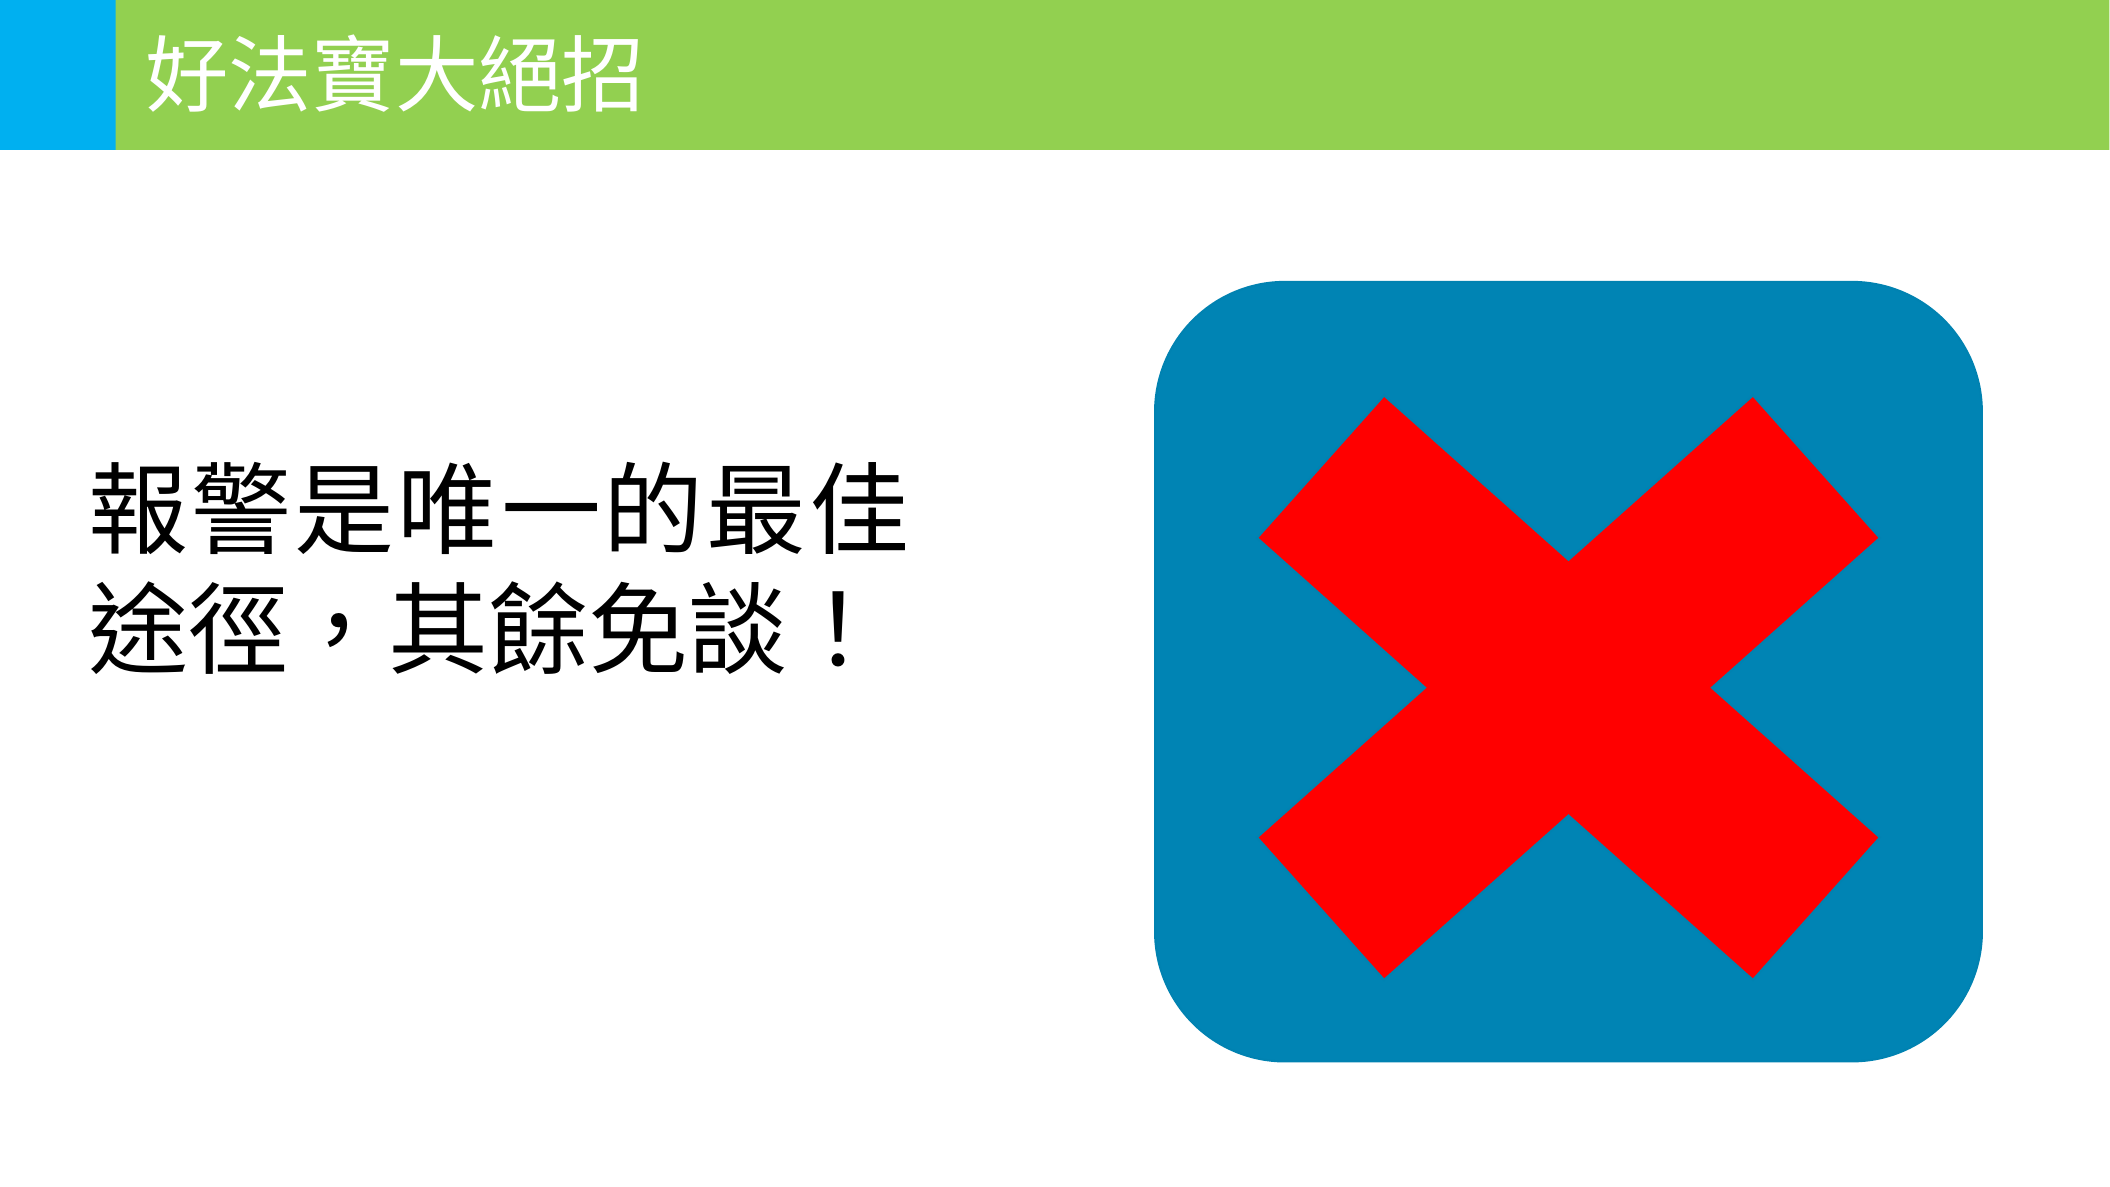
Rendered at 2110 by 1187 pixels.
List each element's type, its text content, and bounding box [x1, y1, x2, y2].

text_box 報警是唯一的最佳途徑，其餘免談！ [74, 439, 925, 695]
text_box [1091, 262, 2046, 1113]
text_box 好法寶大絕招 [130, 14, 660, 130]
